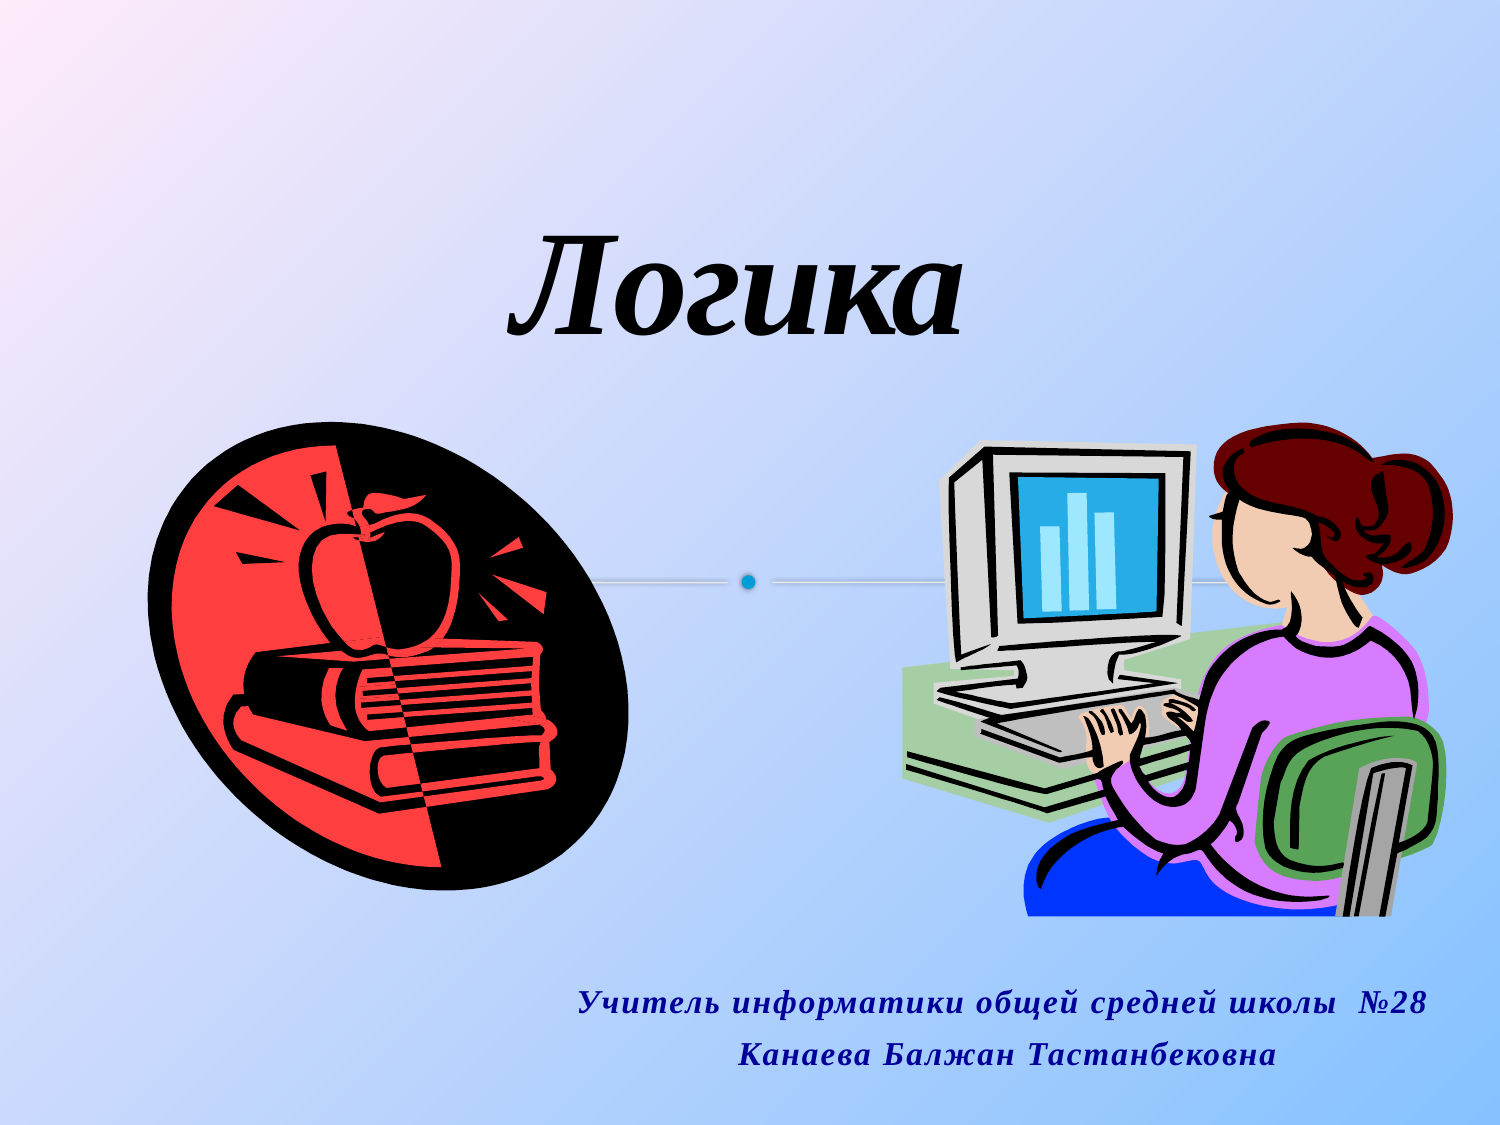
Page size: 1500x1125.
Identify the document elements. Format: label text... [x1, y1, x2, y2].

picture [904, 423, 1453, 922]
picture [143, 422, 632, 891]
title Логика [58, 46, 1422, 372]
subtitle Учитель информатики общей средней школы №28 Канаева Балжан Тастанбековна [539, 972, 1477, 1079]
